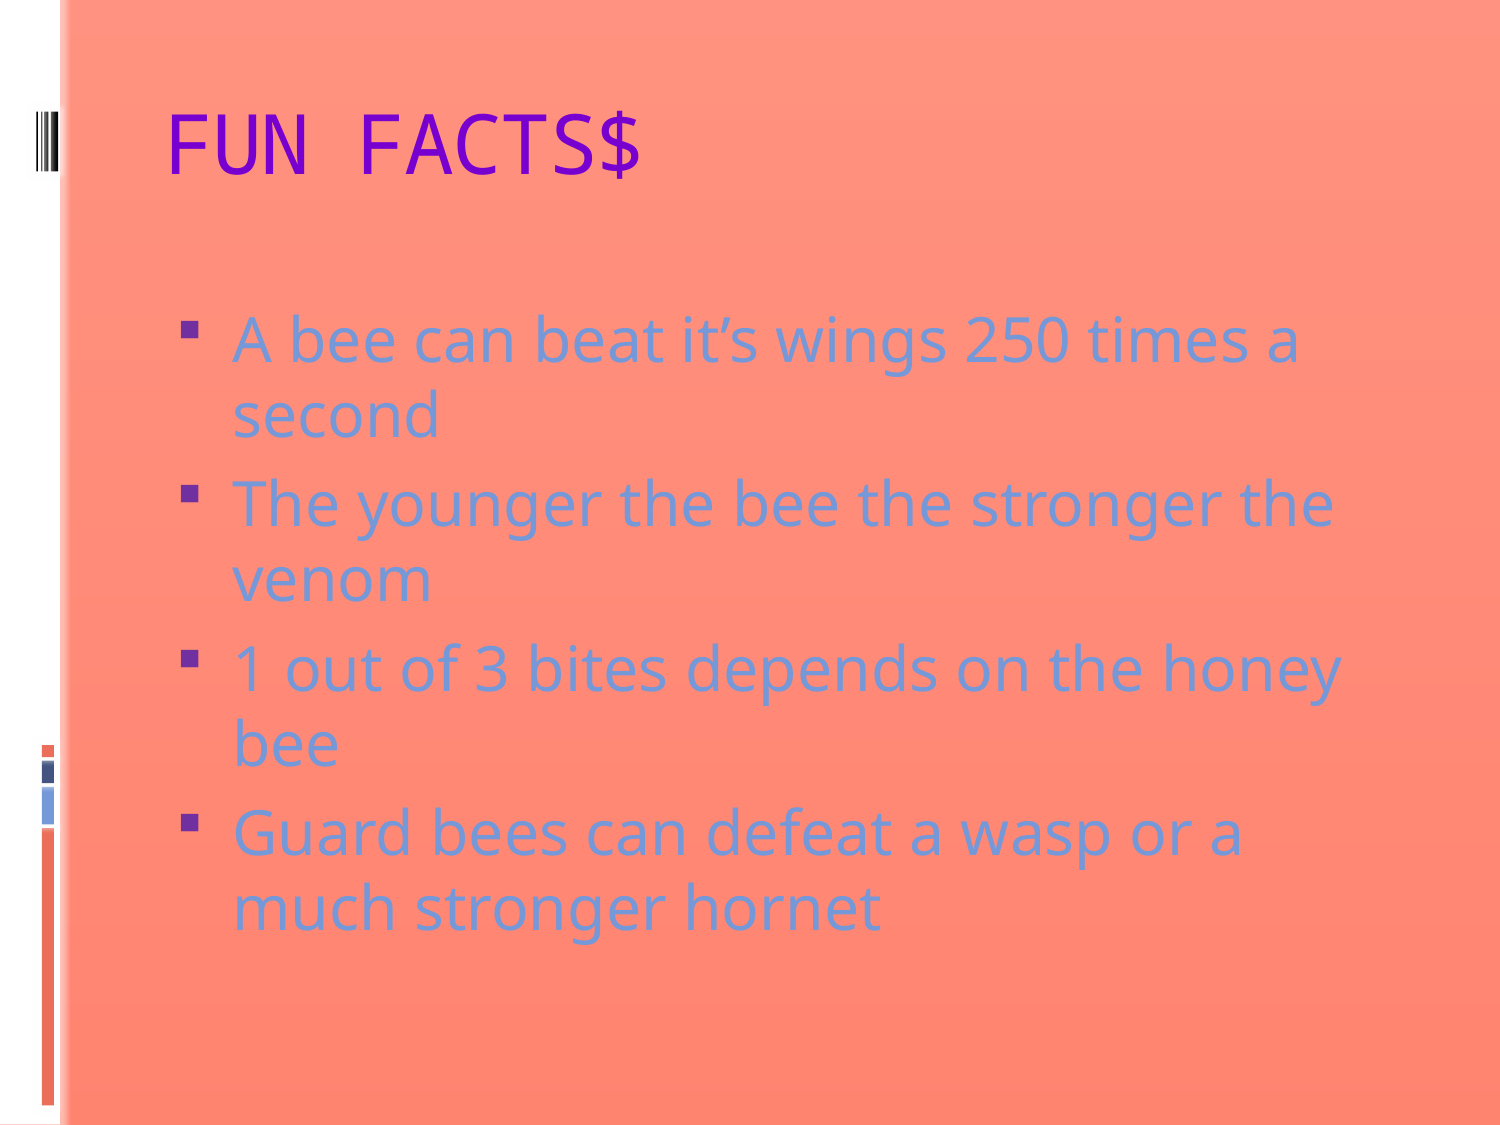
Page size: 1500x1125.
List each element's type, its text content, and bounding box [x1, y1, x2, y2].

title FUN FACTS$ [150, 83, 1425, 234]
list A bee can beat it’s wings 250 times a second The younger the bee the stronger the venom 1 out of 3 bites depends on the honey bee Guard bees can defeat a wasp or a much stronger hornet [150, 292, 1425, 1043]
